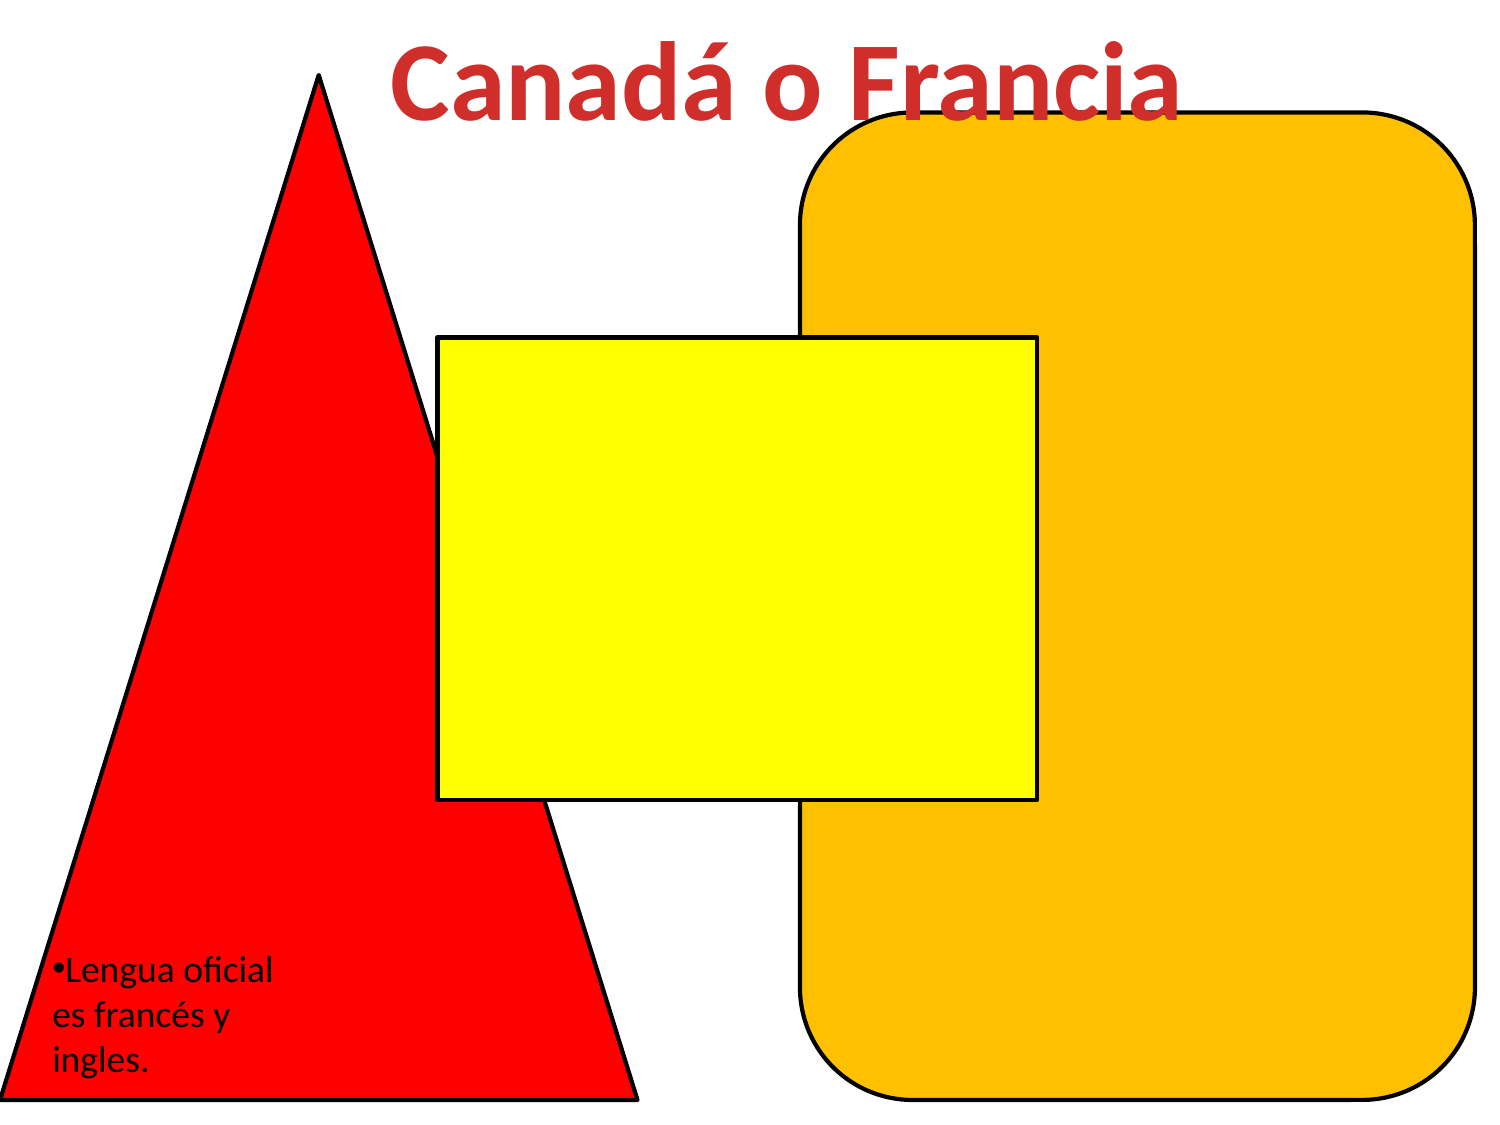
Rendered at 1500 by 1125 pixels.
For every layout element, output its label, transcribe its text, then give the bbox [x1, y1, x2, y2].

text_box [435, 335, 1039, 802]
text_box Canadá o Francia [74, 0, 1500, 150]
text_box Lengua oficial es francés y ingles. [37, 937, 313, 1088]
text_box [797, 150, 1478, 1103]
text_box [0, 150, 640, 1103]
